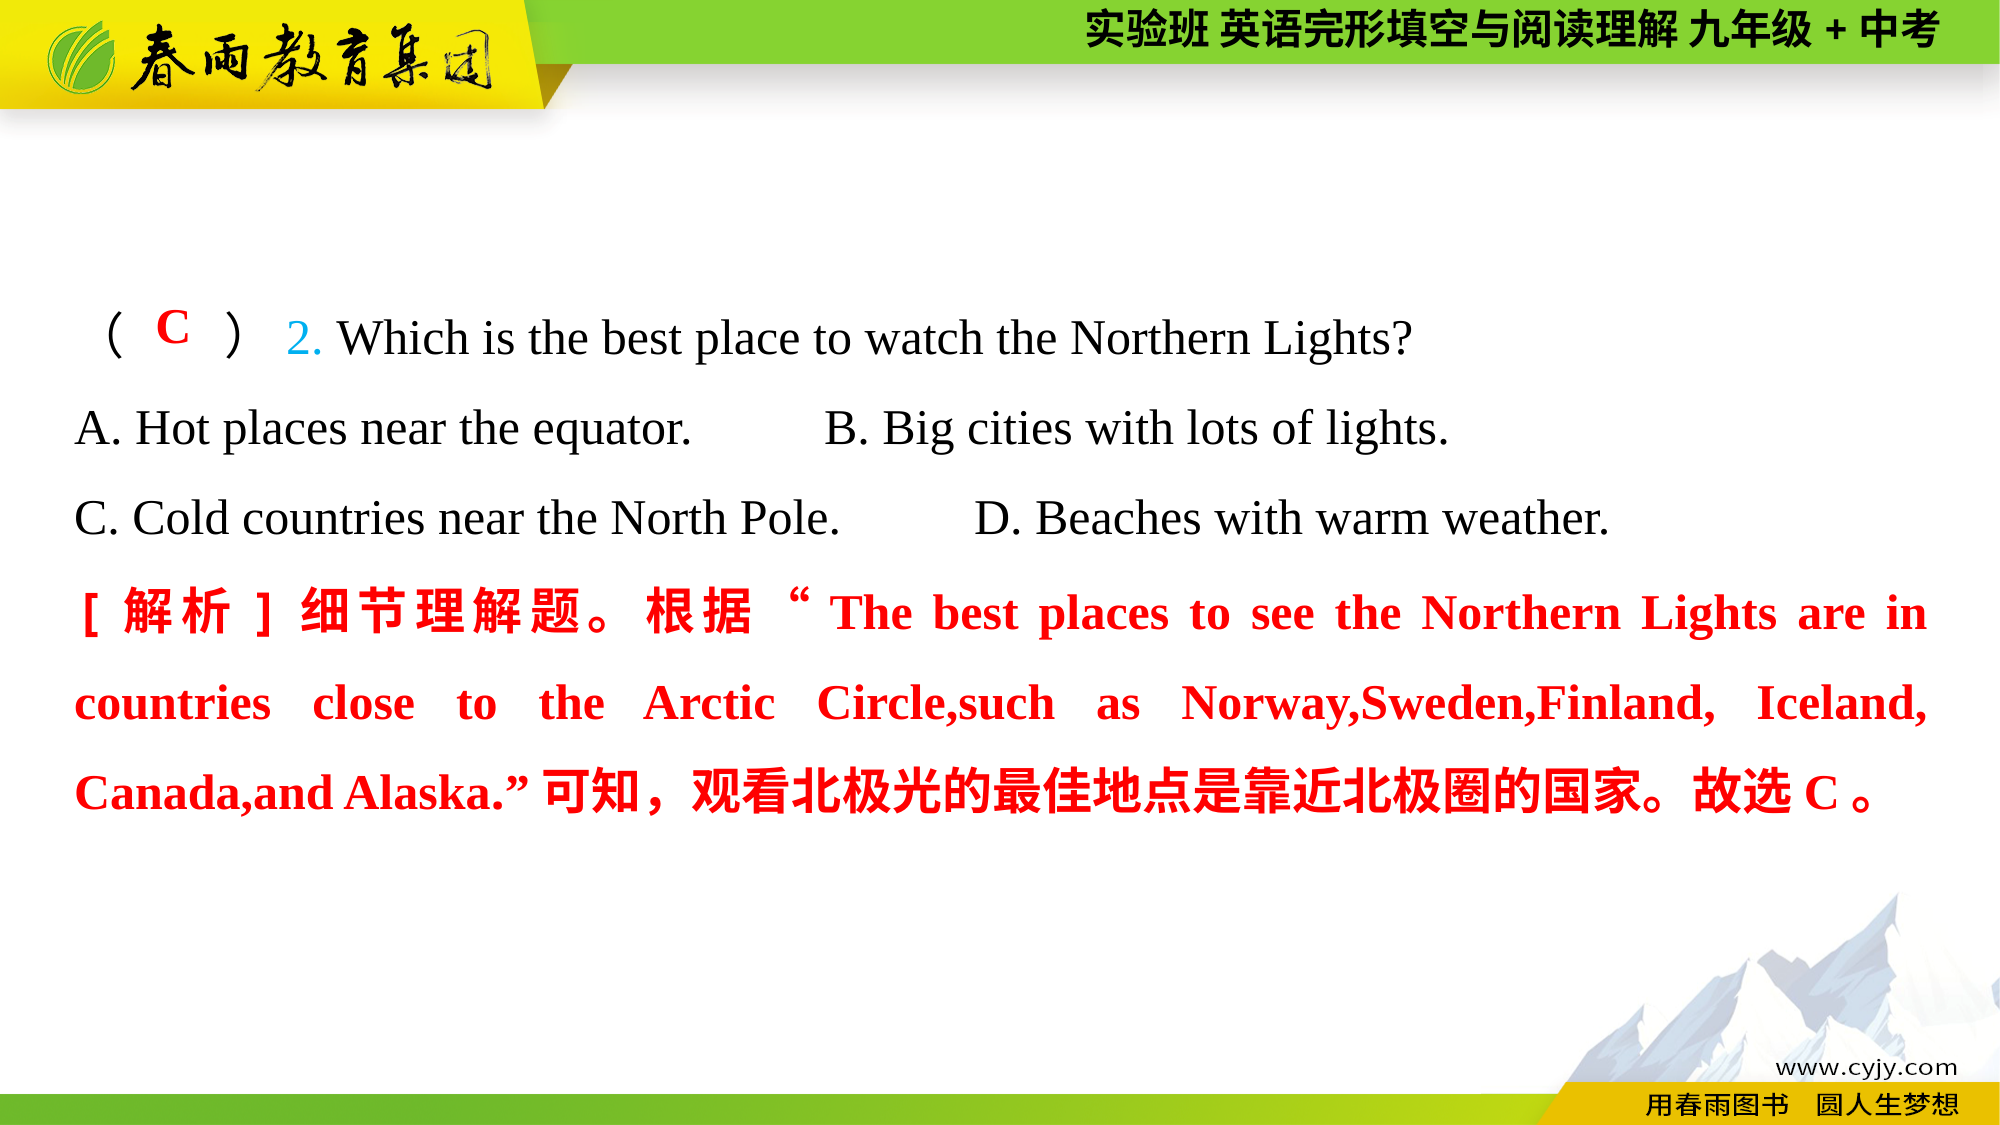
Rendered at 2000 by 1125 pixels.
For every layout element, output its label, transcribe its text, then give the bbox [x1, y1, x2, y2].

picture [0, 0, 2000, 1125]
list （ ）2. Which is the best place to watch the Northern Lights? A. Hot places near the equator. B. Big cities with lots of lights. C. Cold countries near the North Pole. D. Beaches with warm weather. [59, 267, 1944, 555]
text_box C [140, 285, 207, 361]
text_box [解析]细节理解题。根据“The best places to see the Northern Lights are in countries close to the Arctic Circle,such as Norway,Sweden,Finland, Iceland, Canada,and Alaska.”可知，观看北极光的最佳地点是靠近北极圈的国家。故选C。 [59, 555, 1944, 827]
